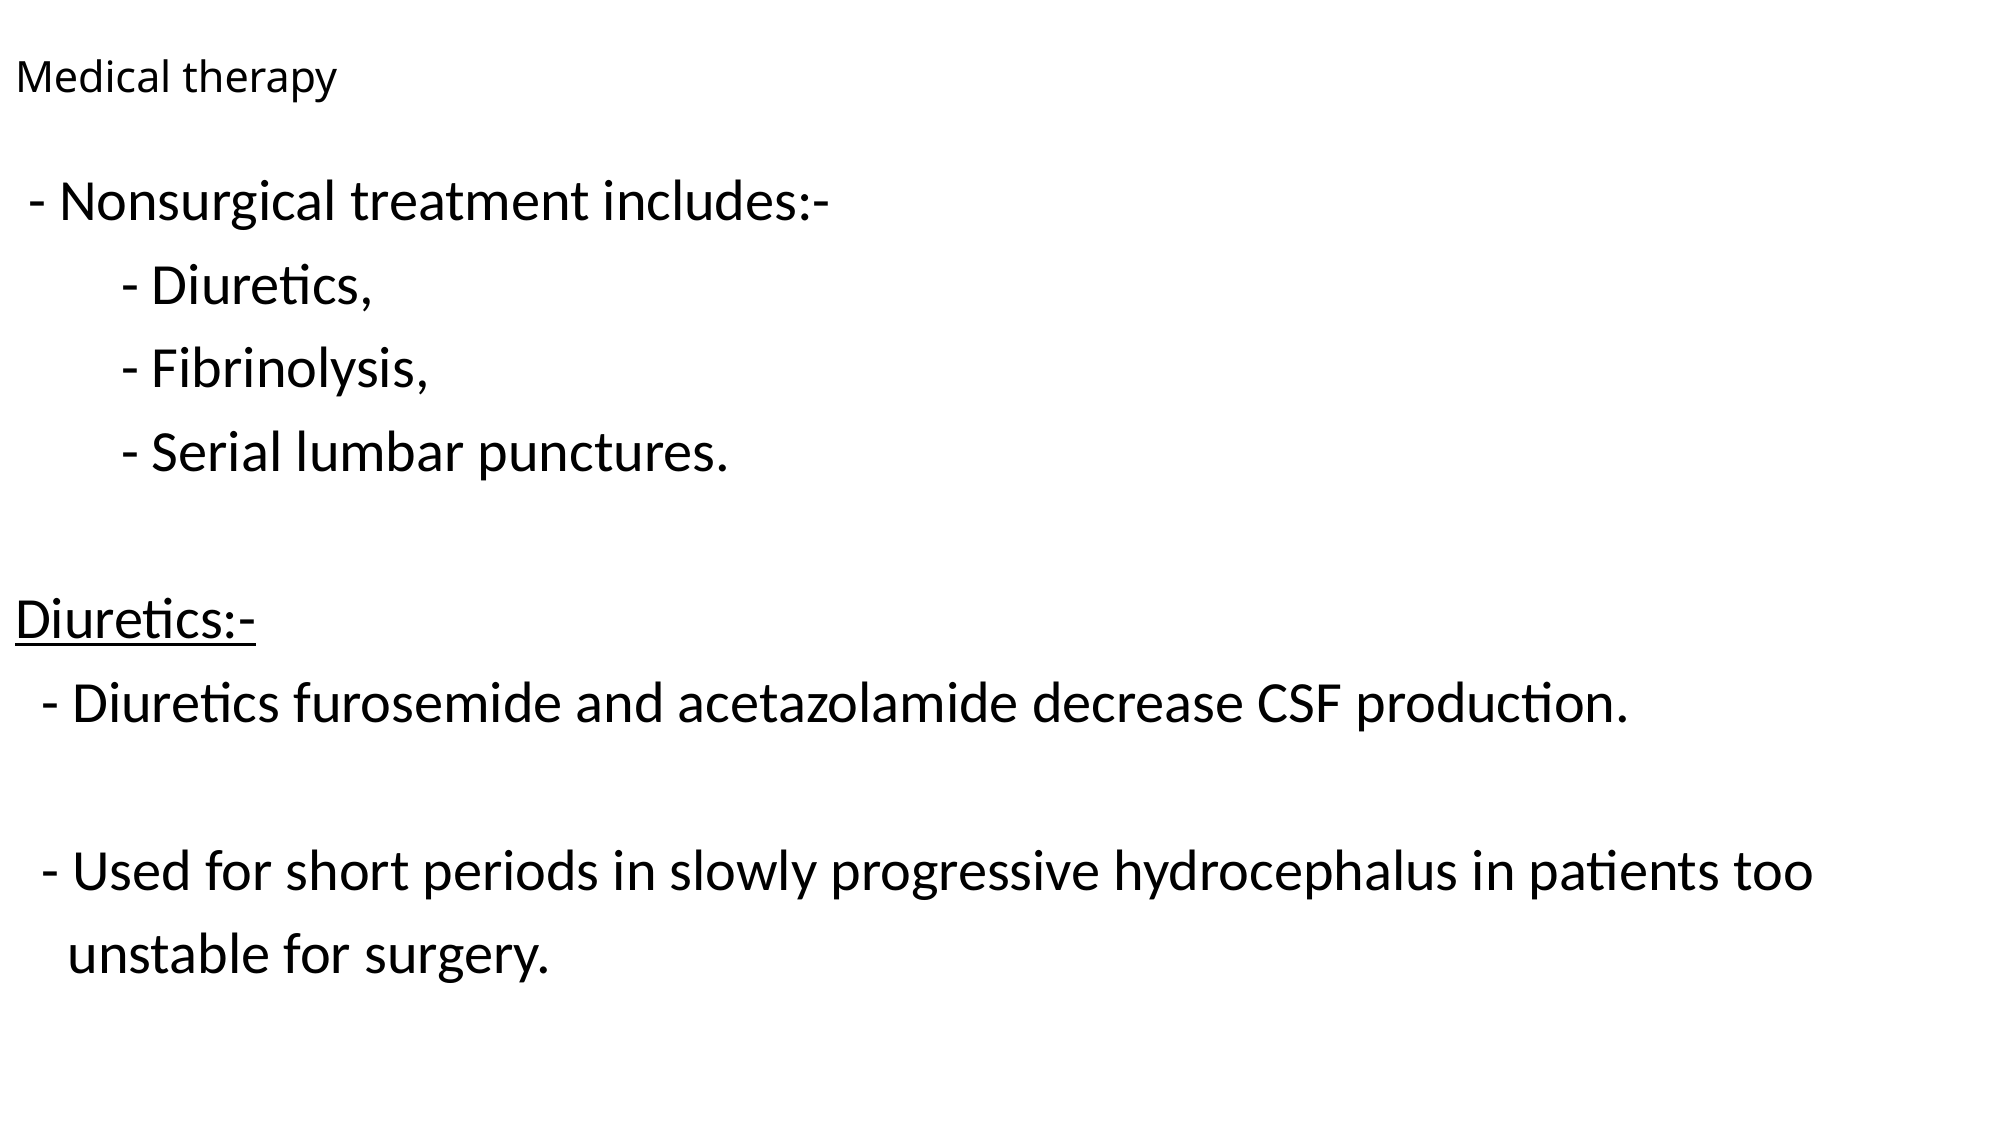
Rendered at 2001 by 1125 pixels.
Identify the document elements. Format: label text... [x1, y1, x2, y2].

title Medical therapy [0, 0, 1863, 162]
list - Nonsurgical treatment includes:- - Diuretics, - Fibrinolysis, - Serial lumbar punctures. Diuretics:- - Diuretics furosemide and acetazolamide decrease CSF production. - Used for short periods in slowly progressive hydrocephalus in patients too unstable for surgery. [0, 162, 2000, 1125]
